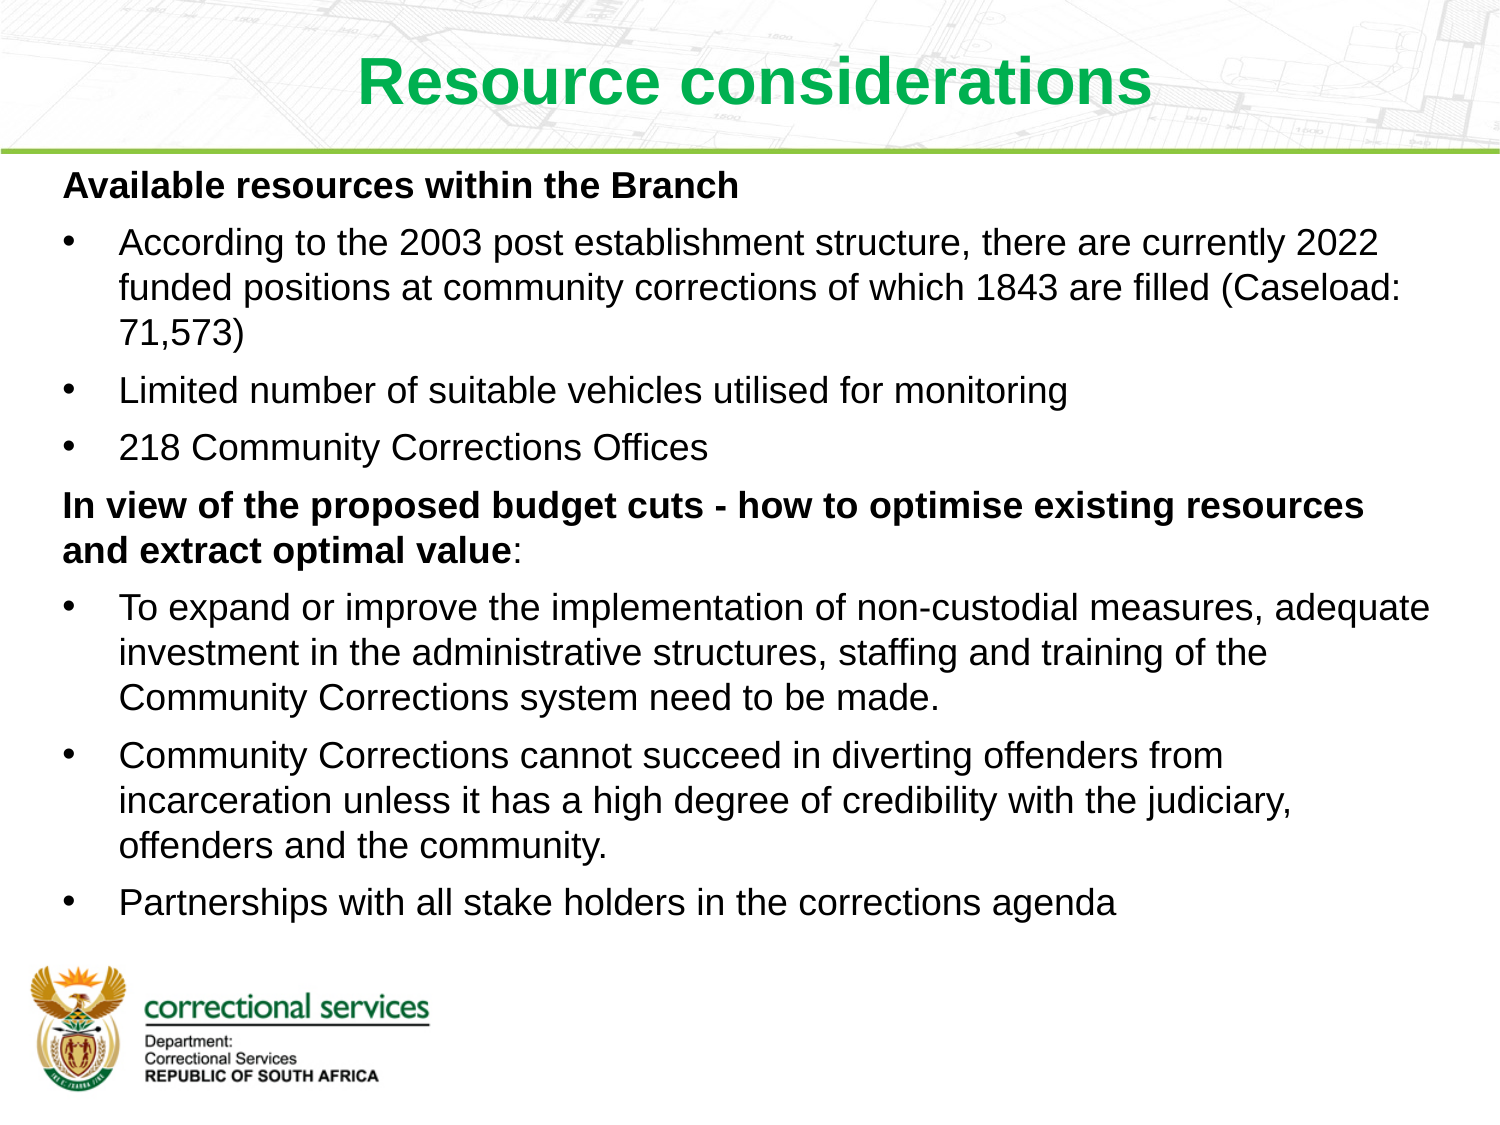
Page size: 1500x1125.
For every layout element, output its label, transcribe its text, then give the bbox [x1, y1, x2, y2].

picture [0, 936, 481, 1125]
picture [0, 0, 1500, 154]
list Available resources within the Branch According to the 2003 post establishment structure, there are currently 2022 funded positions at community corrections of which 1843 are filled (Caseload: 71,573) Limited number of suitable vehicles utilised for monitoring 218 Community Corrections Offices In view of the proposed budget cuts - how to optimise existing resources and extract optimal value: To expand or improve the implementation of non-custodial measures, adequate investment in the administrative structures, staffing and training of the Community Corrections system need to be made. Community Corrections cannot succeed in diverting offenders from incarceration unless it has a high degree of credibility with the judiciary, offenders and the community. Partnerships with all stake holders in the corrections agenda [47, 153, 1450, 988]
text_box Resource considerations [47, 30, 1465, 126]
